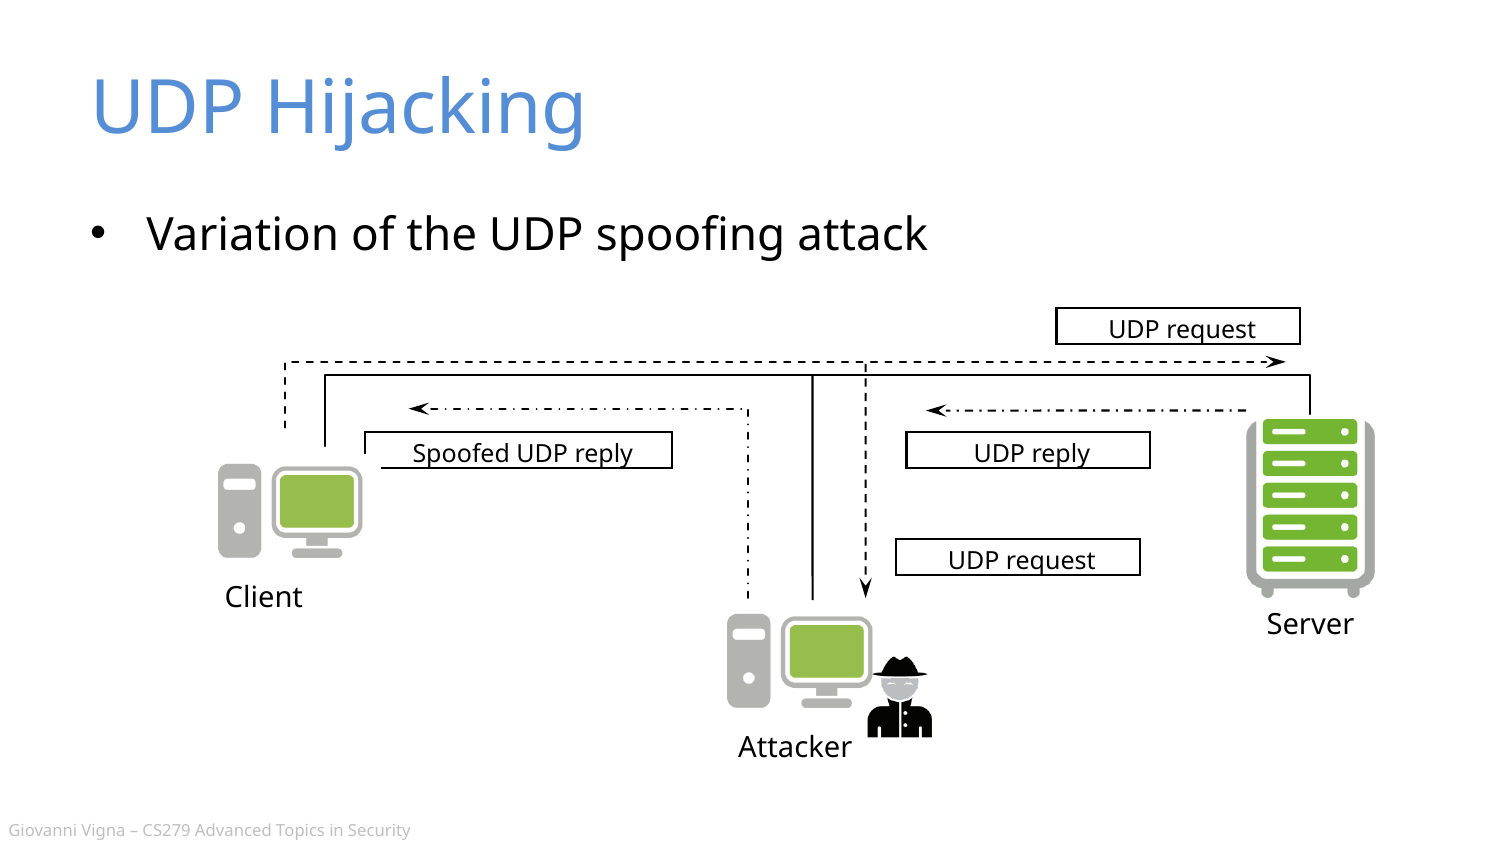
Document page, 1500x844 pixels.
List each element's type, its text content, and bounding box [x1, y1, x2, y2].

text_box [408, 402, 749, 598]
text_box Server [1180, 598, 1441, 647]
title UDP Hijacking [75, 33, 1425, 175]
text_box [599, 374, 1310, 433]
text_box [1056, 306, 1300, 353]
text_box [859, 577, 872, 599]
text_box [896, 536, 1141, 583]
text_box [324, 419, 441, 447]
text_box Attacker [616, 721, 974, 771]
picture [1234, 417, 1386, 601]
picture [708, 604, 939, 743]
picture [198, 454, 381, 573]
text_box [285, 361, 1286, 428]
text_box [364, 429, 673, 476]
text_box Client [133, 571, 394, 621]
list Variation of the UDP spoofing attack [75, 196, 1425, 813]
text_box [925, 404, 947, 417]
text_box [906, 429, 1150, 476]
